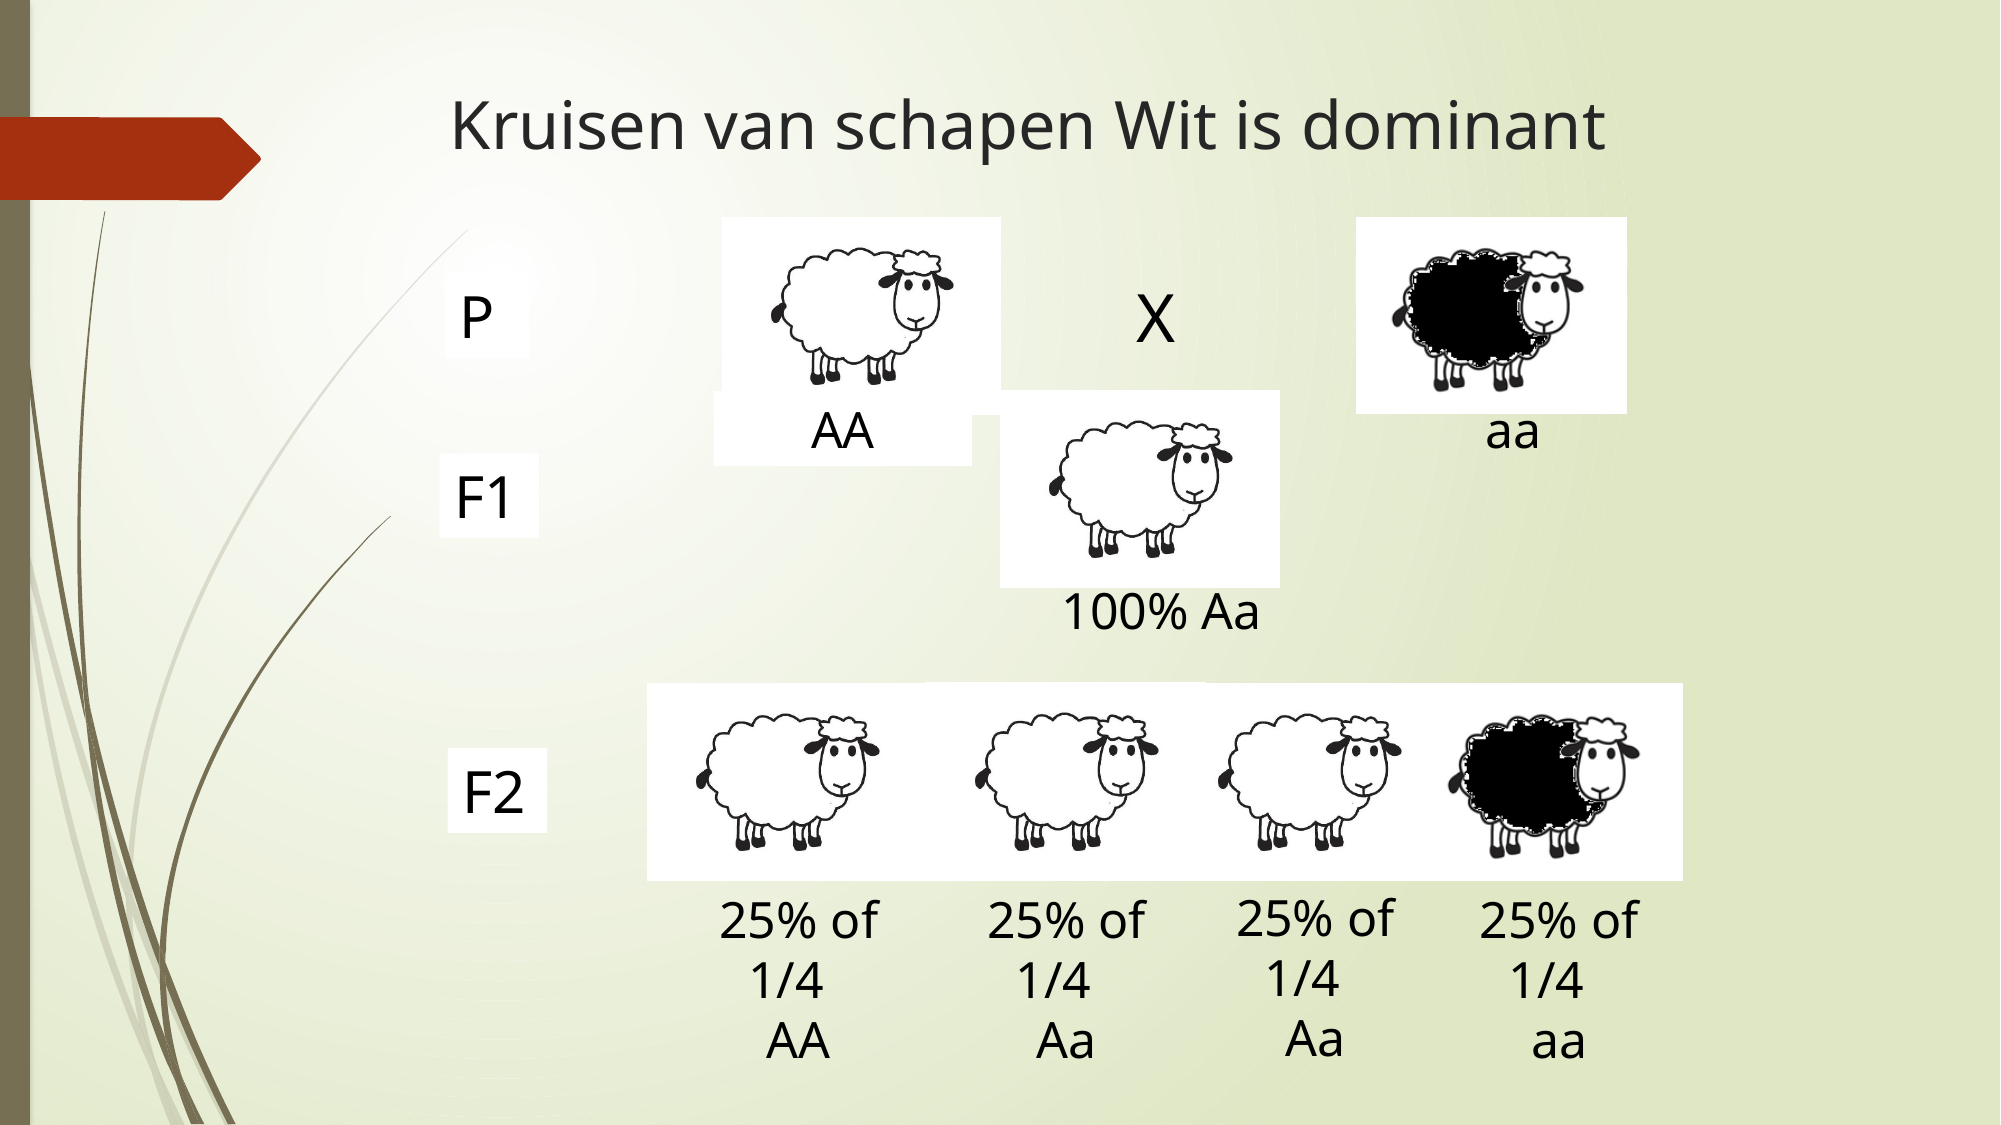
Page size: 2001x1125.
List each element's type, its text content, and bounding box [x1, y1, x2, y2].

text_box F2 [447, 748, 548, 833]
text_box F1 [439, 453, 539, 538]
text_box ? [442, 268, 557, 364]
text_box aa [1384, 391, 1643, 466]
text_box 25% of 1/4 AA [681, 888, 917, 1076]
text_box 25% of 1/4 Aa [1198, 888, 1434, 1075]
text_box AA [713, 391, 973, 466]
picture [1355, 216, 1627, 414]
text_box 25% of 1/4 aa [1441, 888, 1677, 1076]
text_box 25% of 1/4 Aa [949, 888, 1184, 1076]
text_box P [444, 273, 530, 358]
text_box Aa of AA [973, 422, 981, 465]
text_box X [1121, 268, 1236, 363]
text_box ? [433, 453, 549, 548]
text_box 100% Aa [1044, 595, 1280, 647]
title Kruisen van schapen Wit is dominant [434, 75, 1897, 242]
picture [721, 216, 1280, 588]
picture [647, 682, 1683, 881]
text_box ? [442, 758, 557, 853]
